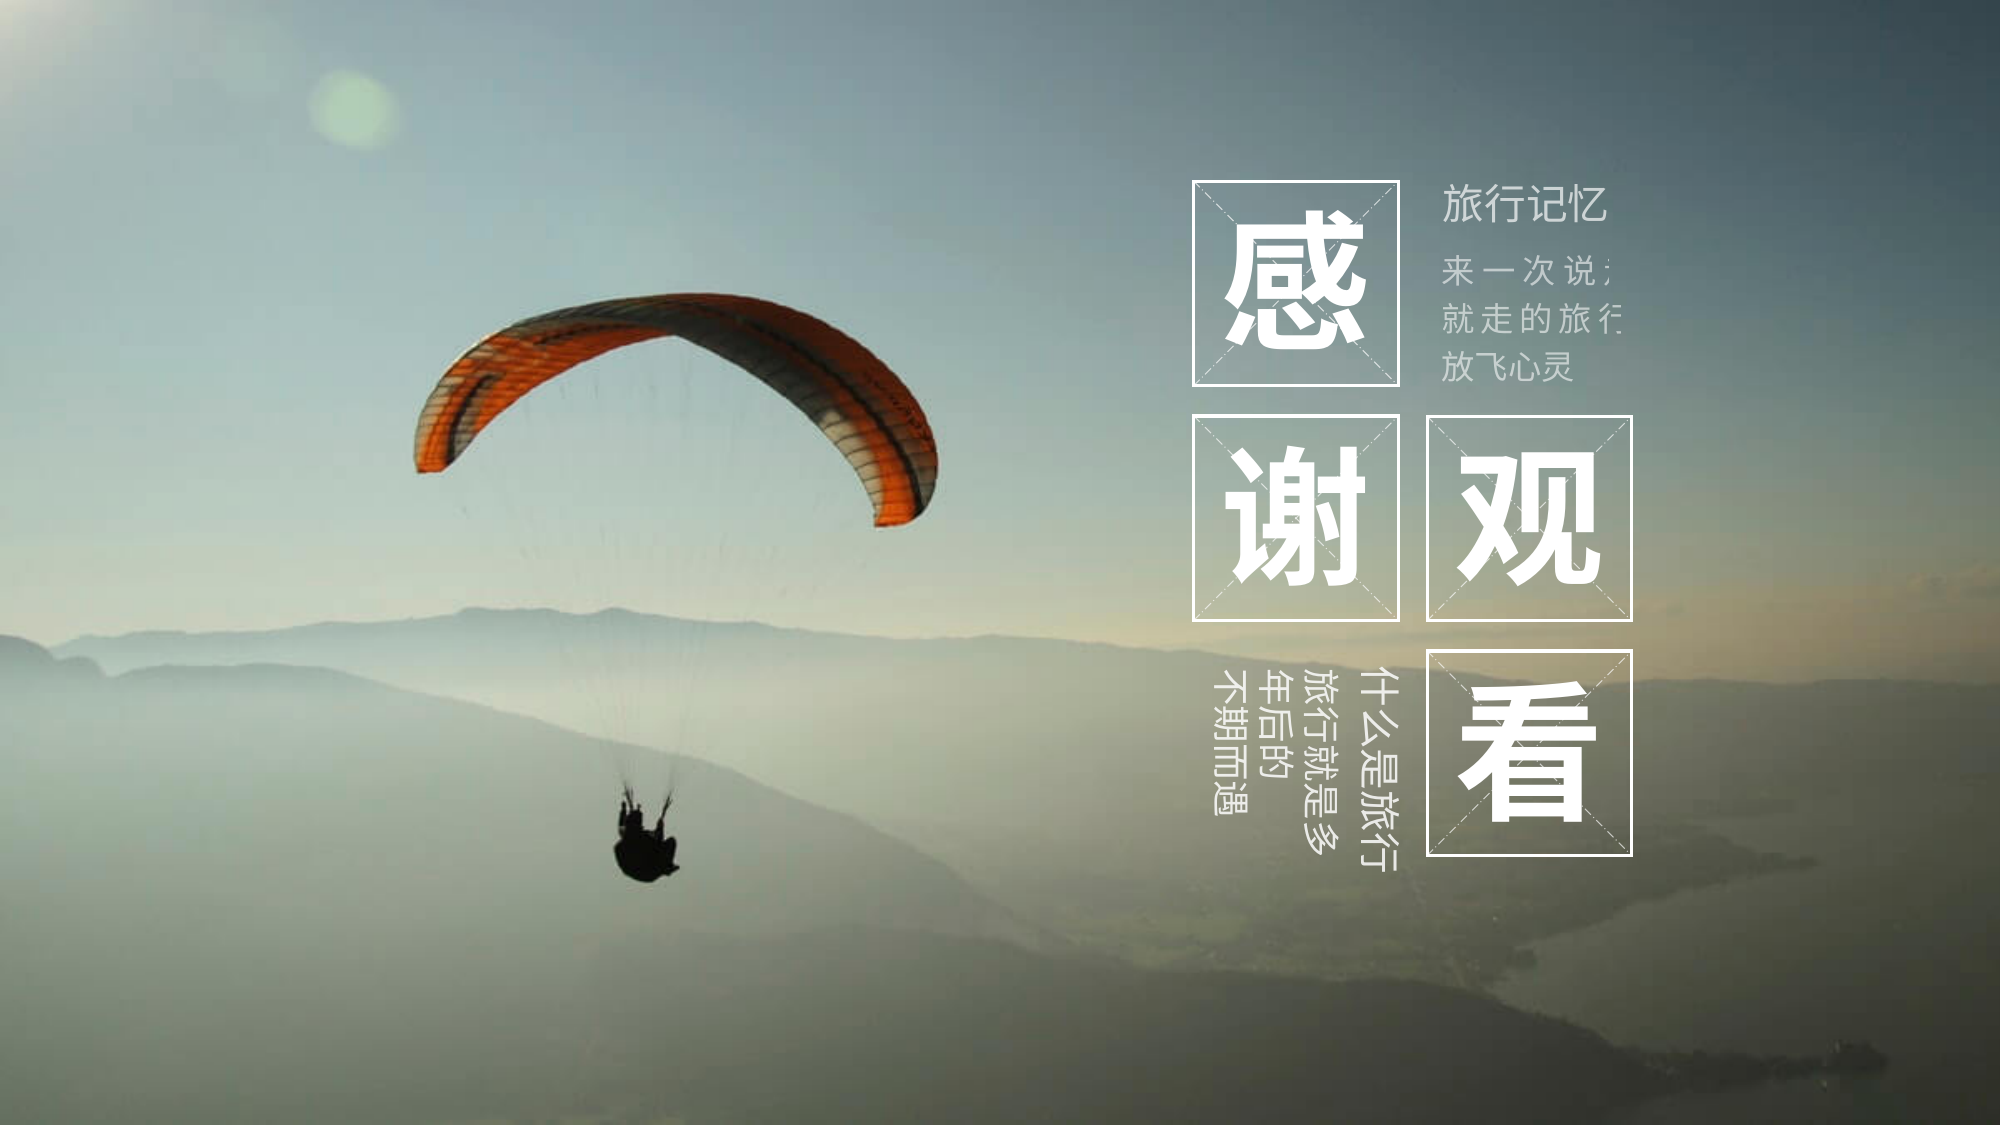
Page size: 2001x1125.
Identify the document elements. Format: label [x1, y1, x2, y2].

picture [0, 0, 2000, 1125]
text_box [1185, 170, 1652, 877]
